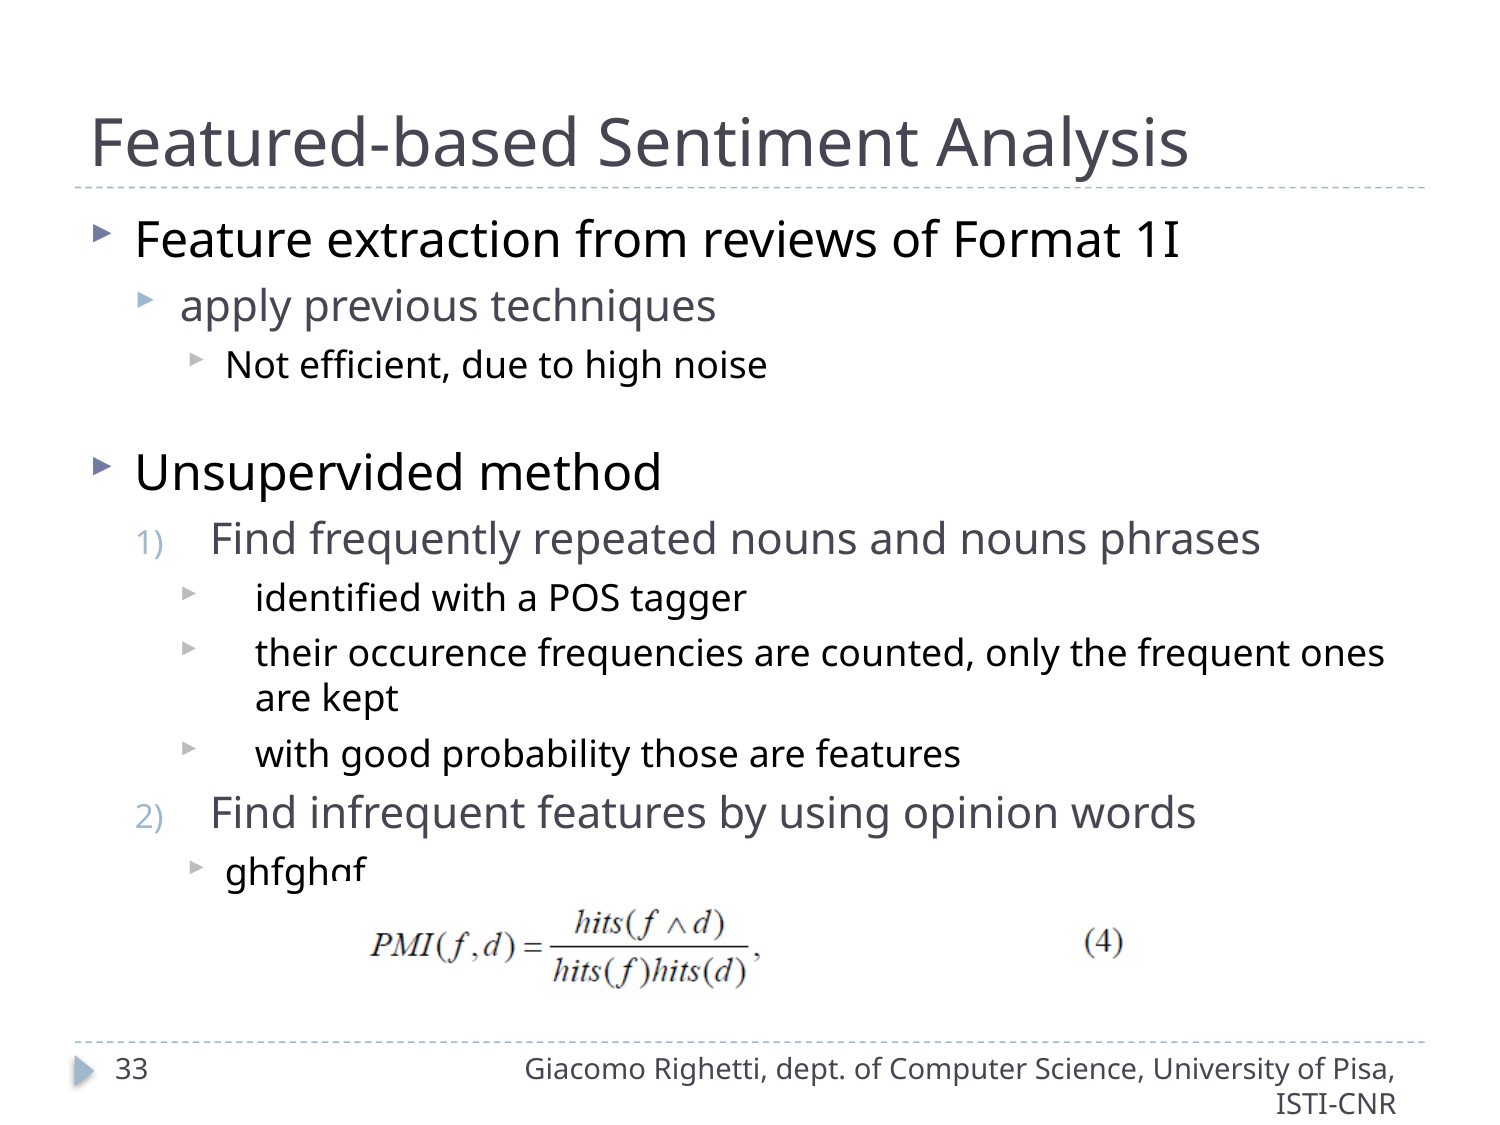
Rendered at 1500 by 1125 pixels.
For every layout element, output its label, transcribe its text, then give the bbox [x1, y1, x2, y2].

footer Giacomo Righetti, dept. of Computer Science, University of Pisa, ISTI-CNR [475, 1042, 1412, 1125]
list Feature extraction from reviews of Format 1I apply previous techniques Not efficient, due to high noise Unsupervided method Find frequently repeated nouns and nouns phrases identified with a POS tagger their occurence frequencies are counted, only the frequent ones are kept with good probability those are features Find infrequent features by using opinion words ghfghgf [75, 200, 1425, 1010]
picture [332, 881, 1168, 1007]
title Featured-based Sentiment Analysis [75, 24, 1425, 188]
slide_number 33 [100, 1042, 426, 1103]
